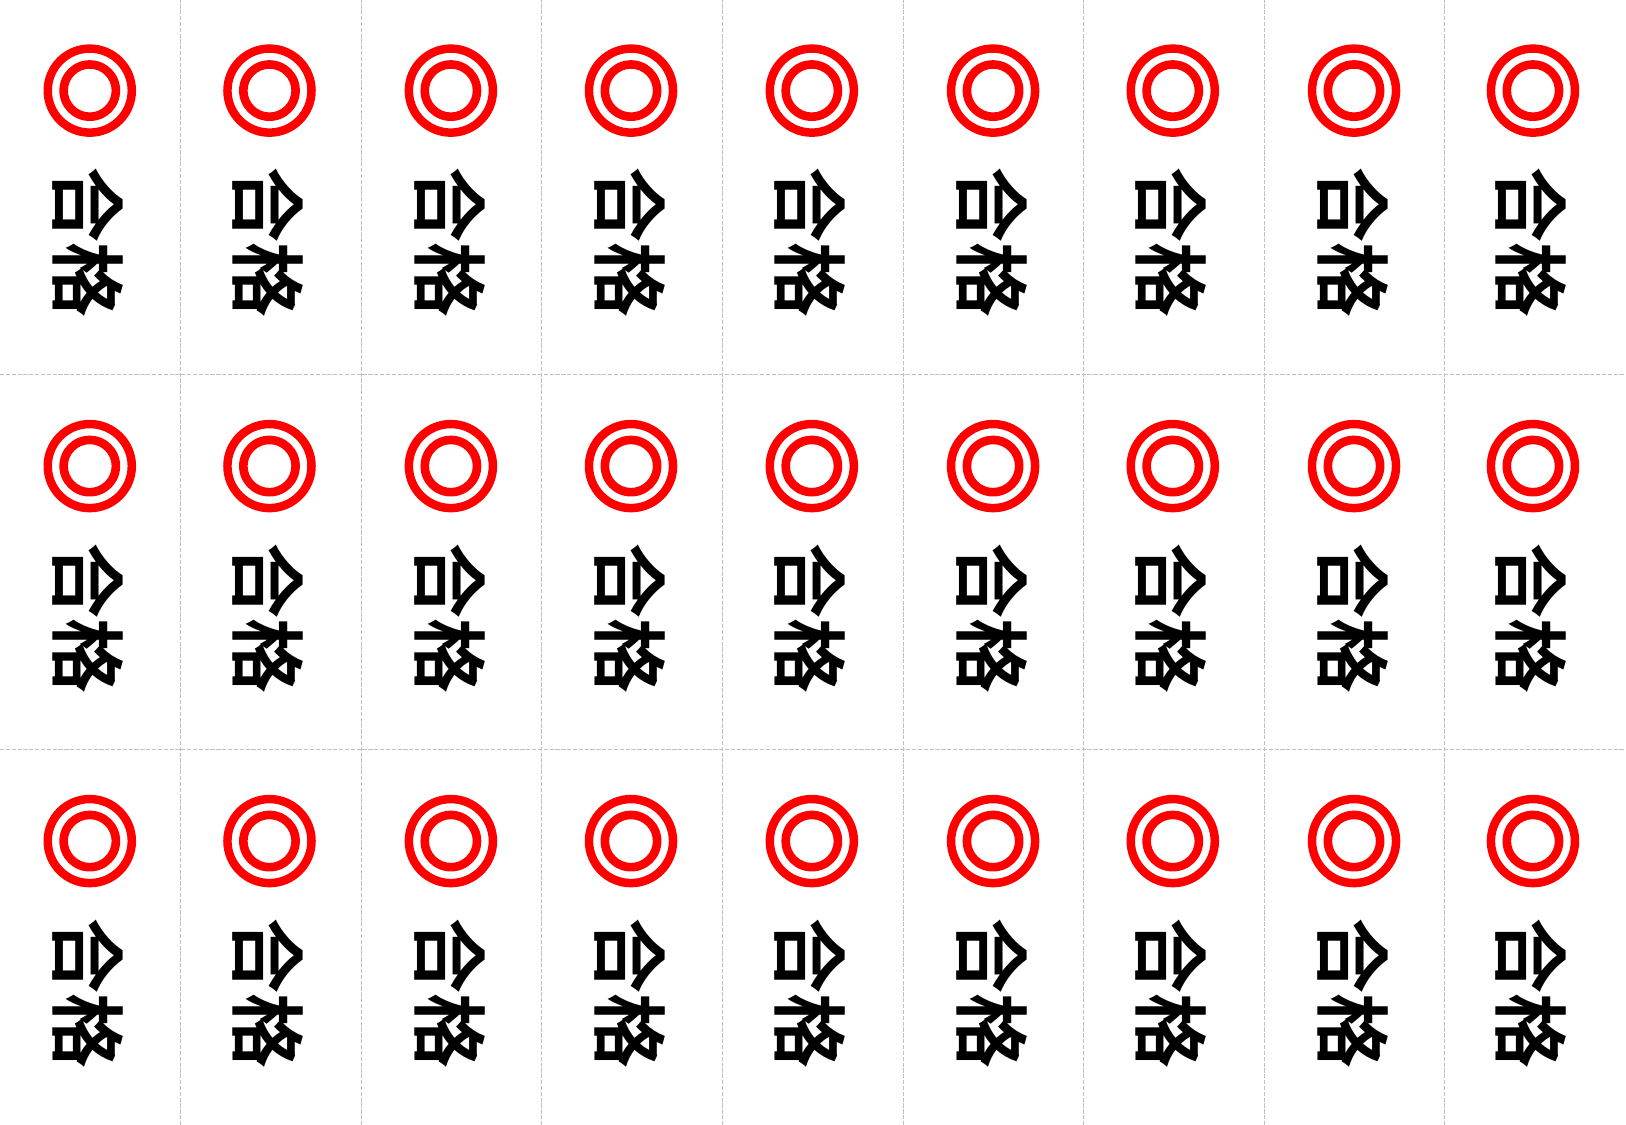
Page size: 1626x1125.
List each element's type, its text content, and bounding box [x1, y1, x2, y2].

text_box [1306, 793, 1402, 889]
text_box [583, 43, 679, 138]
text_box 合格 [405, 888, 497, 1098]
text_box 合格 [1127, 138, 1219, 348]
text_box [1485, 418, 1581, 514]
text_box 合格 [44, 138, 136, 348]
text_box 合格 [405, 513, 497, 723]
text_box [1485, 43, 1581, 138]
text_box [222, 793, 317, 889]
text_box [1306, 418, 1402, 514]
text_box 合格 [585, 138, 677, 348]
text_box 合格 [1487, 888, 1579, 1098]
text_box [583, 418, 679, 514]
text_box 合格 [585, 888, 677, 1098]
text_box 合格 [44, 888, 136, 1098]
text_box [222, 418, 317, 514]
text_box [764, 418, 860, 514]
text_box [403, 43, 499, 138]
text_box 合格 [766, 888, 858, 1098]
text_box 合格 [947, 513, 1039, 723]
text_box 合格 [1308, 513, 1400, 723]
text_box [945, 43, 1041, 138]
text_box 合格 [766, 138, 858, 348]
text_box 合格 [947, 138, 1039, 348]
text_box 合格 [224, 513, 315, 723]
text_box 合格 [1308, 138, 1400, 348]
text_box [945, 418, 1041, 514]
text_box 合格 [766, 513, 858, 723]
text_box 合格 [1487, 138, 1579, 348]
text_box [945, 793, 1041, 889]
text_box [1306, 43, 1402, 138]
text_box 合格 [1487, 513, 1579, 723]
text_box [42, 793, 138, 889]
text_box [1125, 793, 1221, 889]
text_box [1485, 793, 1581, 889]
text_box [764, 43, 860, 138]
text_box 合格 [1308, 888, 1400, 1098]
text_box [42, 418, 138, 514]
text_box [403, 418, 499, 514]
text_box [1125, 418, 1221, 514]
text_box [583, 793, 679, 889]
text_box [1125, 43, 1221, 138]
text_box [403, 793, 499, 889]
text_box [42, 43, 138, 138]
text_box 合格 [585, 513, 677, 723]
text_box 合格 [1127, 513, 1219, 723]
text_box 合格 [44, 513, 136, 723]
text_box 合格 [405, 138, 497, 348]
text_box 合格 [1127, 888, 1219, 1098]
text_box [222, 43, 317, 138]
text_box 合格 [947, 888, 1039, 1098]
text_box 合格 [224, 138, 315, 348]
text_box [764, 793, 860, 889]
text_box 合格 [224, 888, 315, 1098]
